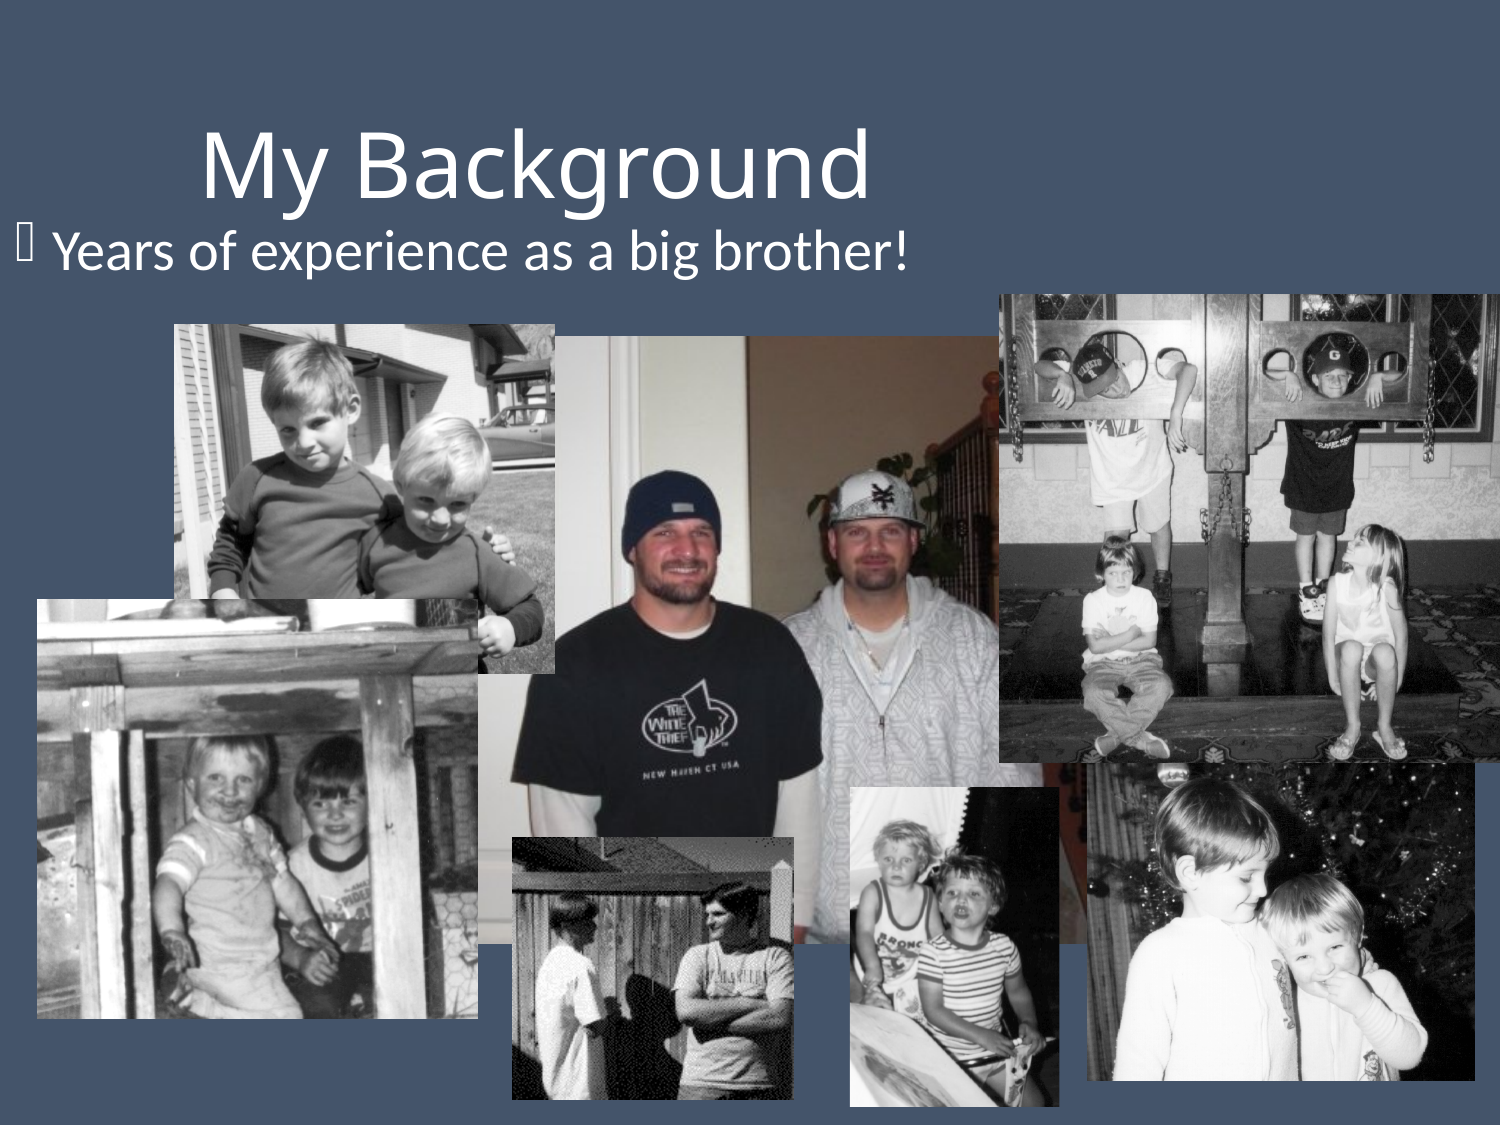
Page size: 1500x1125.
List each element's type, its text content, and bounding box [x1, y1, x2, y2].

picture [37, 294, 1500, 1107]
title My Background [112, 60, 1388, 278]
list Years of experience as a big brother! [0, 212, 1288, 938]
